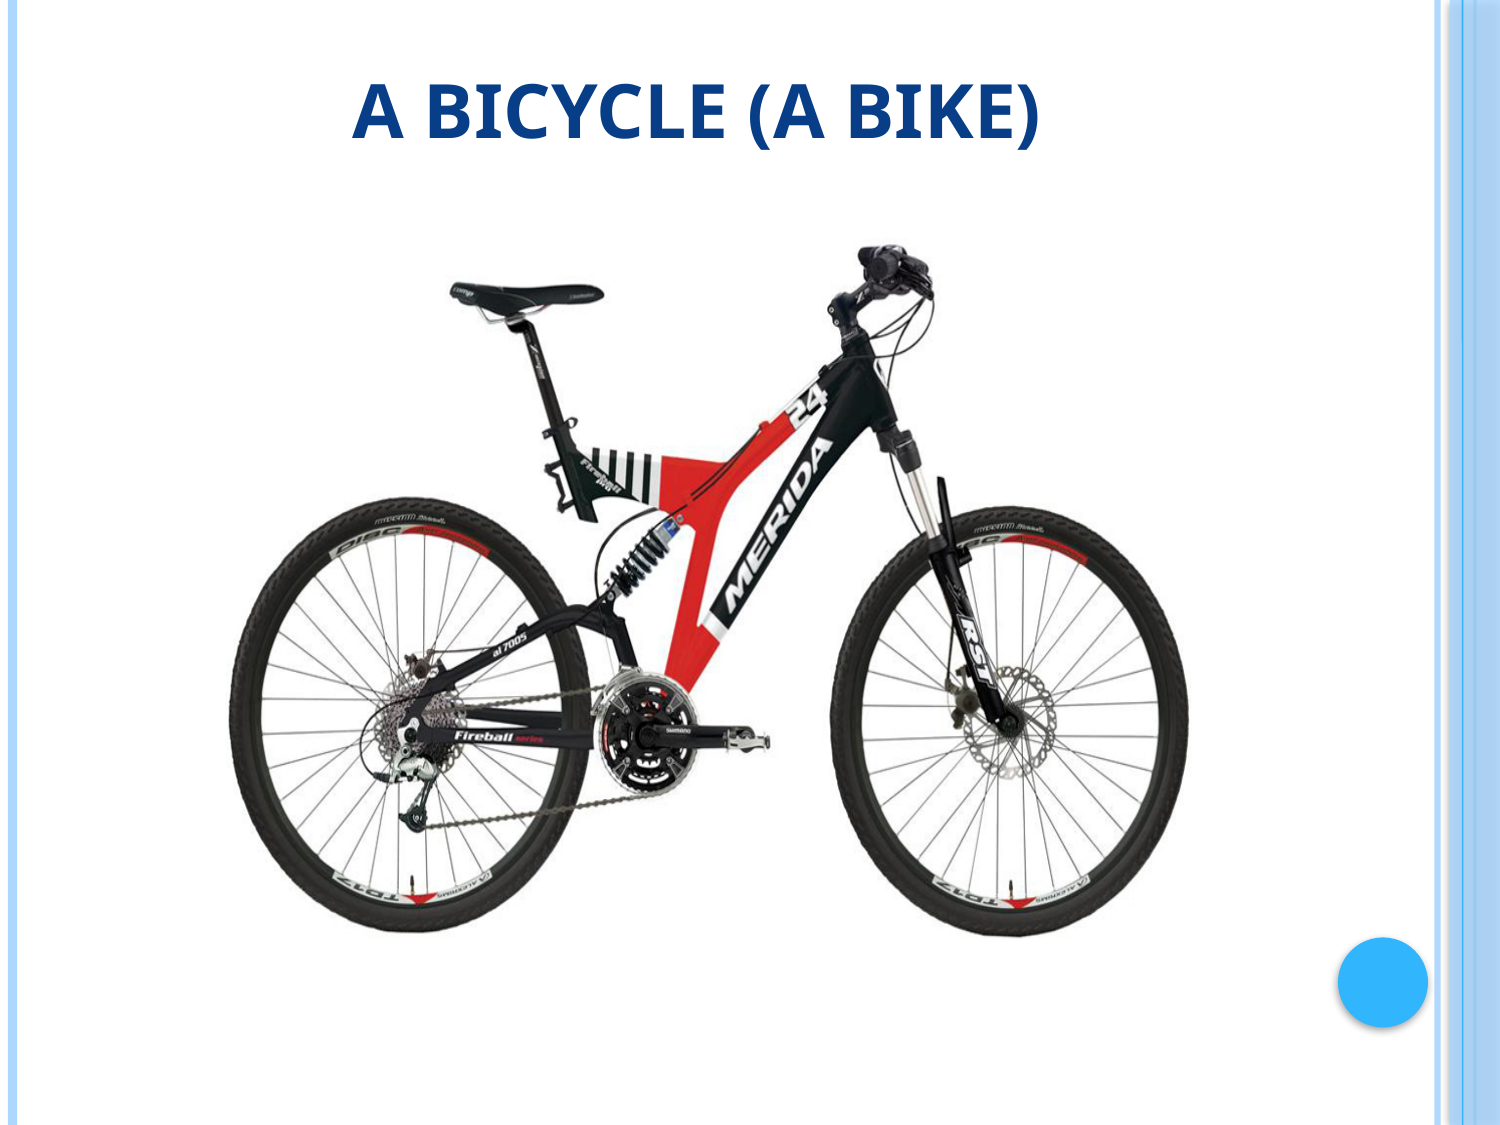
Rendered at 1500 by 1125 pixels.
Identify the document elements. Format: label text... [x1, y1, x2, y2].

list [217, 219, 1223, 953]
title a bicycle (a bike) [75, 45, 1300, 161]
